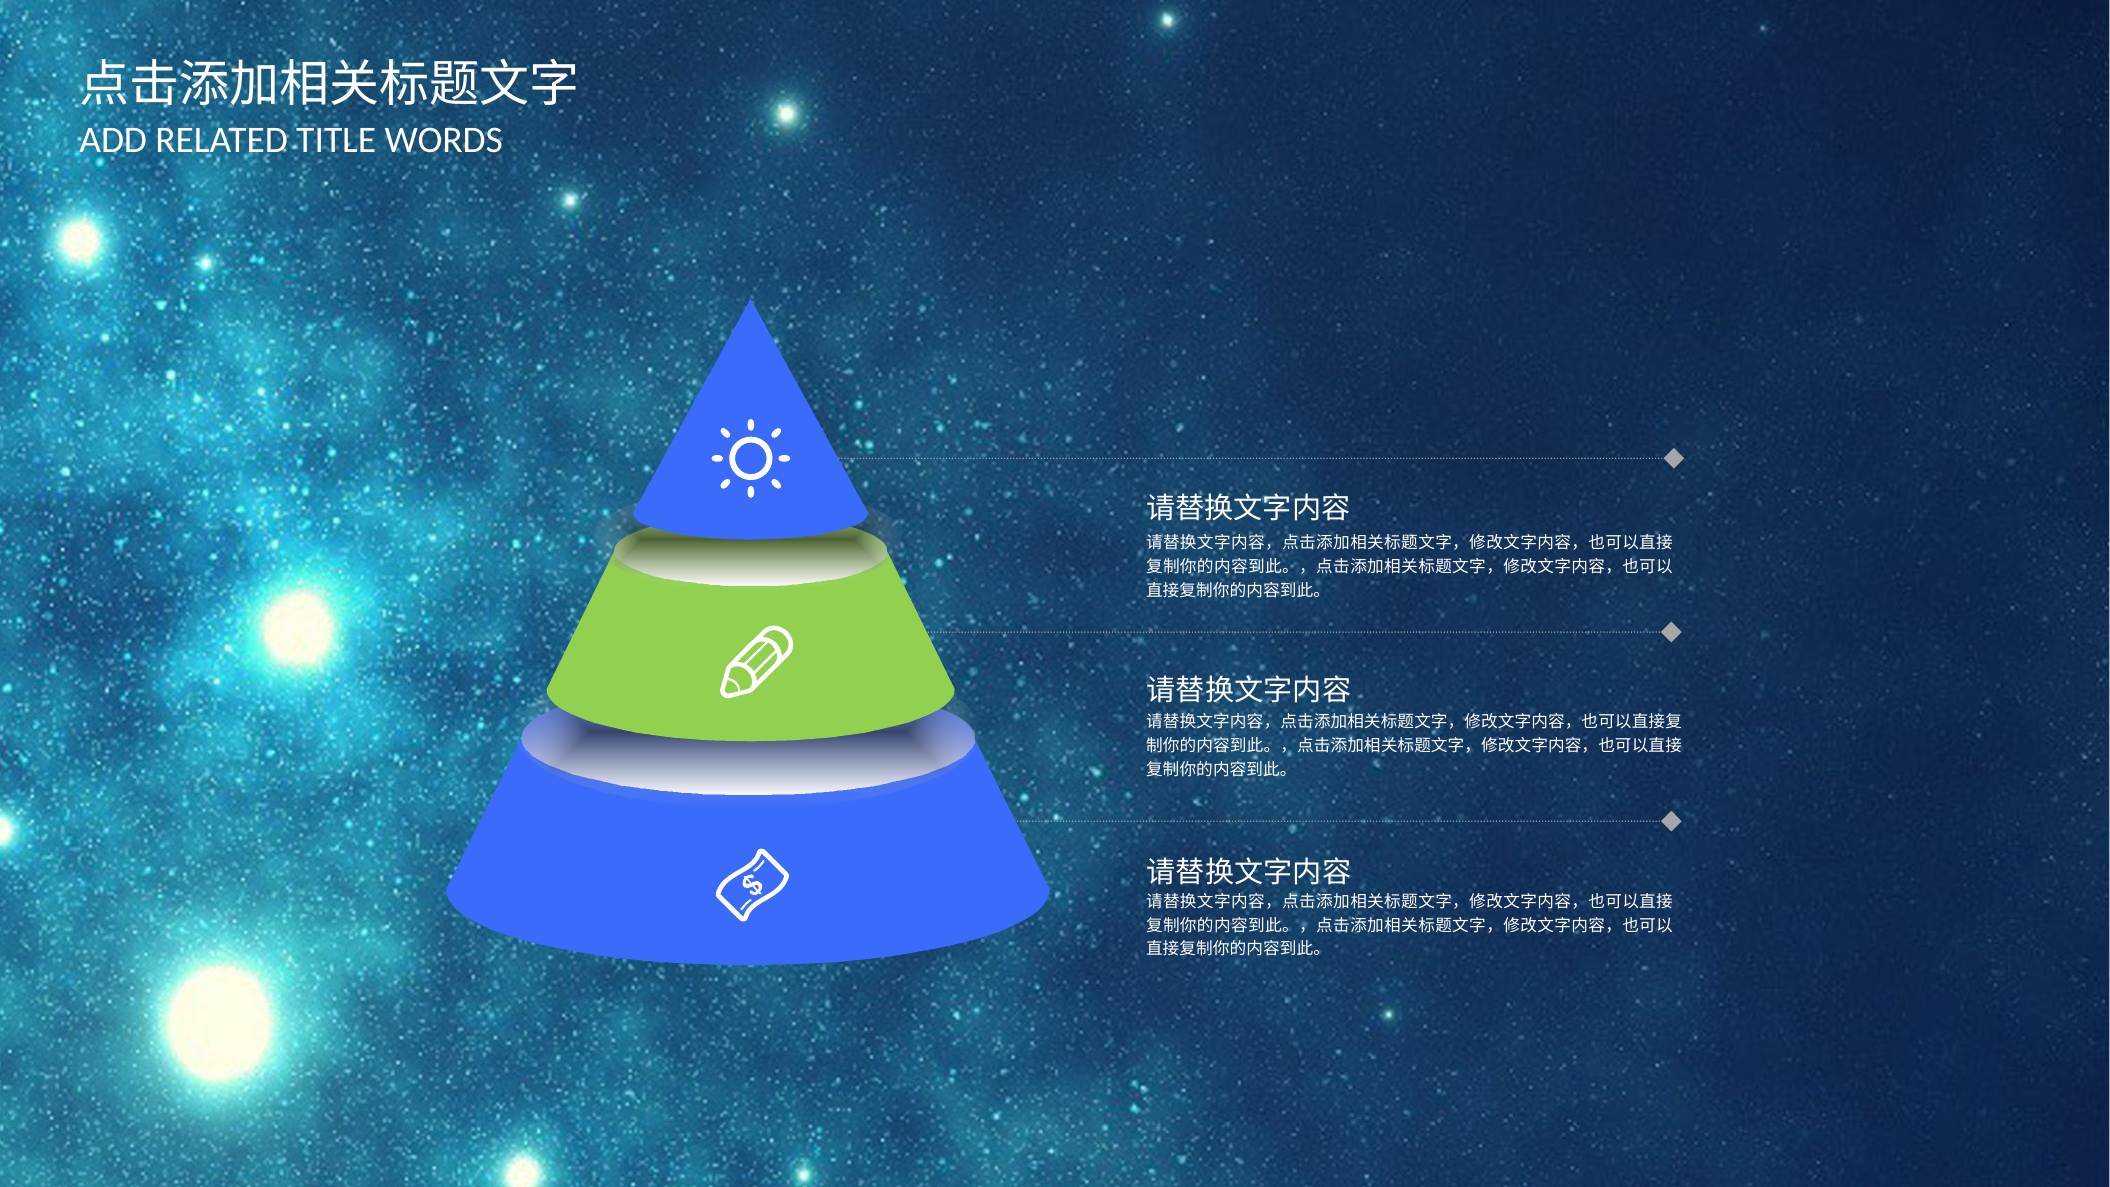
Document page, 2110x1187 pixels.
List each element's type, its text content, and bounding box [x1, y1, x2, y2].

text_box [446, 655, 1050, 966]
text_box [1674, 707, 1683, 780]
text_box [720, 478, 731, 488]
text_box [747, 458, 1674, 822]
text_box [771, 428, 782, 438]
text_box [646, 298, 838, 488]
text_box 点击添加相关标题文字 [63, 43, 596, 120]
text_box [546, 488, 955, 742]
text_box [747, 418, 755, 431]
text_box 请替换文字内容 [1146, 846, 1352, 889]
text_box [711, 455, 724, 462]
text_box 请替换文字内容，点击添加相关标题文字，修改文字内容，也可以直接复制你的内容到此。，点击添加相关标题文字，修改文字内容，也可以直接复制你的内容到此。 [1146, 886, 1674, 959]
picture [0, 0, 2110, 1187]
text_box [729, 436, 773, 480]
text_box ADD RELATED TITLE WORDS [63, 107, 520, 169]
text_box [720, 428, 731, 438]
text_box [715, 848, 790, 922]
